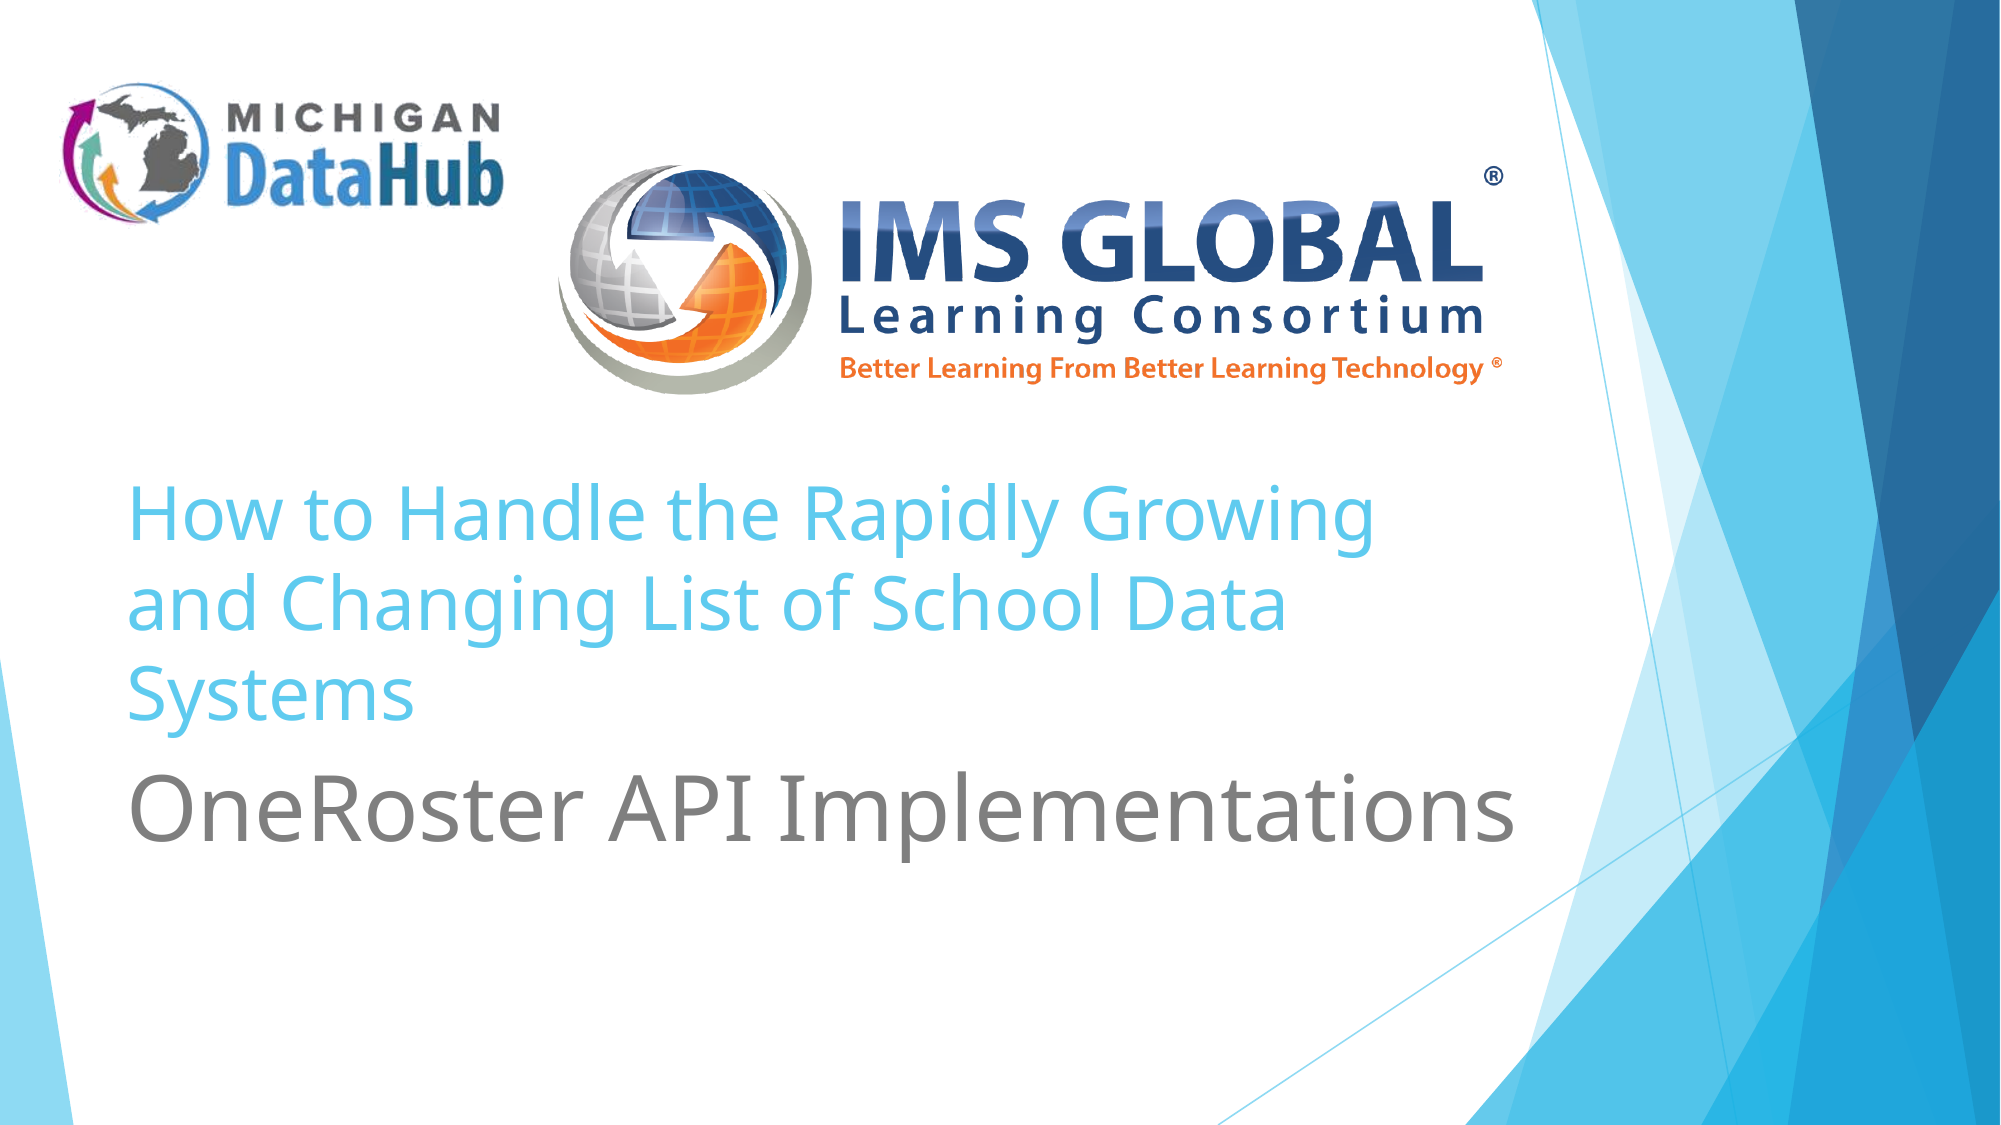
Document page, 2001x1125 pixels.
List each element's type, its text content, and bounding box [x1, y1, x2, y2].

title How to Handle the Rapidly Growing and Changing List of School Data Systems [111, 443, 1522, 742]
list OneRoster API Implementations [111, 742, 1616, 1007]
picture [58, 78, 508, 230]
picture [541, 145, 1534, 411]
